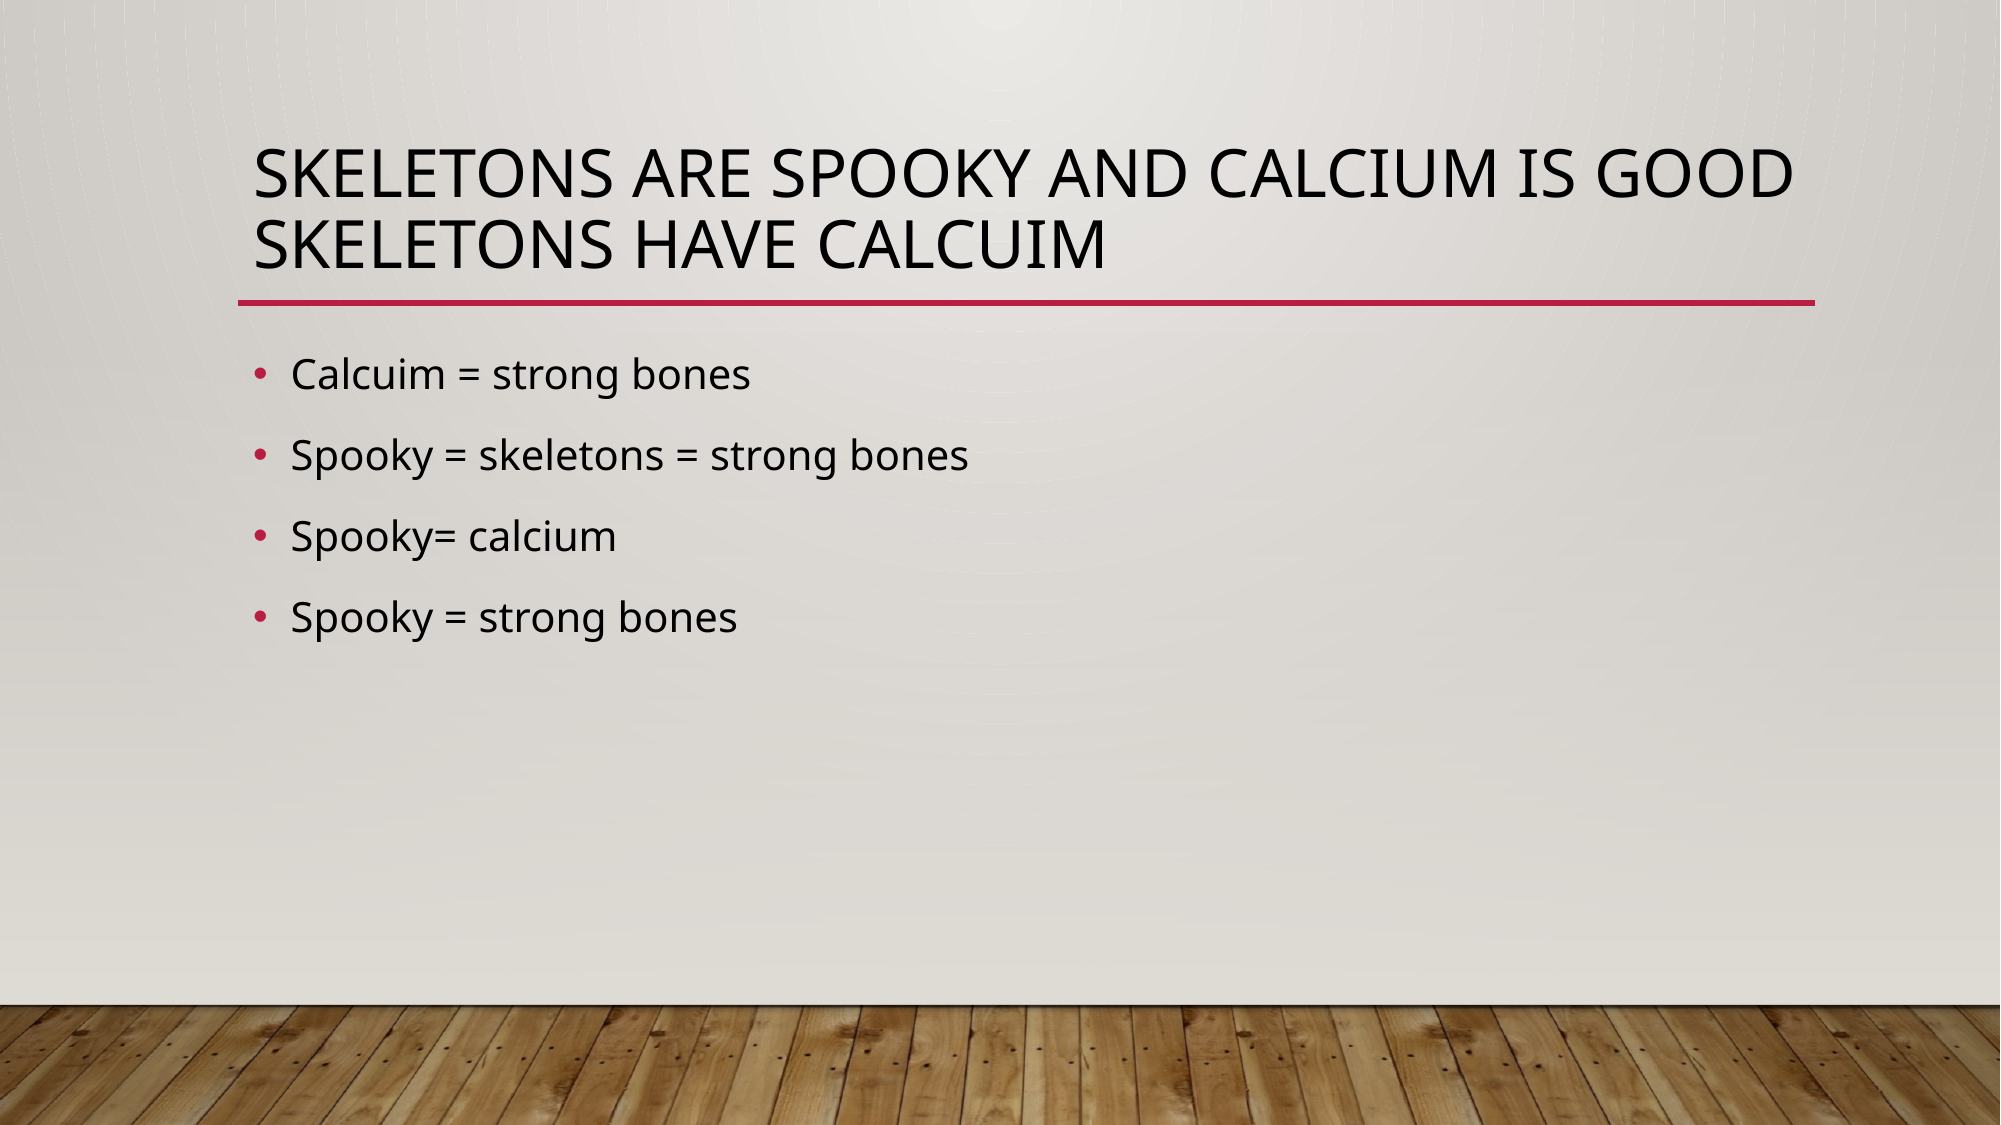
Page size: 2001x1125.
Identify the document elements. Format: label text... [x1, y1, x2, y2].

picture [0, 1005, 2000, 1125]
list Calcuim = strong bones Spooky = skeletons = strong bones Spooky= calcium Spooky = strong bones [238, 330, 1814, 897]
title Skeletons are spooky and calcium is good skeletons have calcuim [238, 131, 1814, 305]
